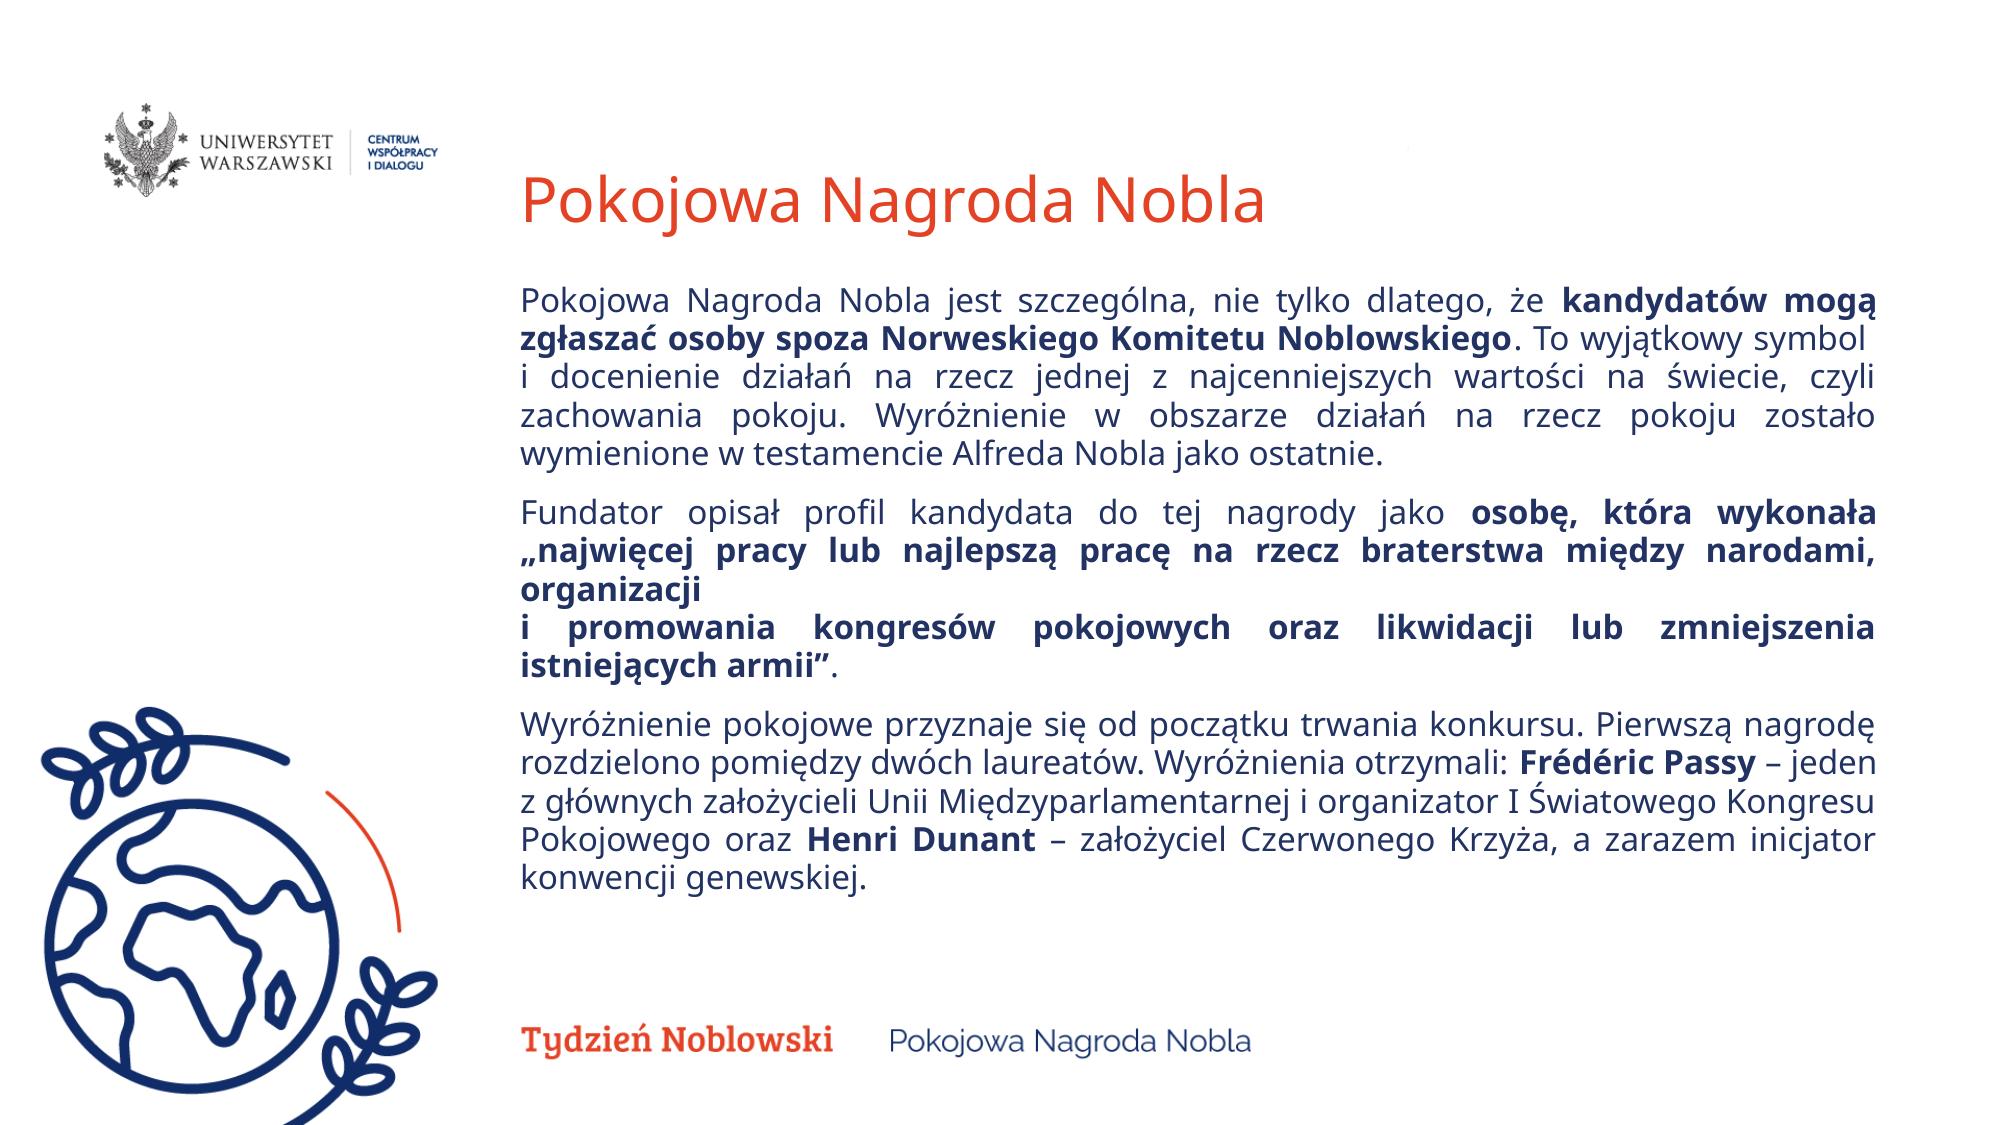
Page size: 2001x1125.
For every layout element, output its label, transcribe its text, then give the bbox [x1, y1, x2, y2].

text_box Pokojowa Nagroda Nobla [505, 152, 1893, 243]
picture [0, 0, 2001, 1125]
text_box Pokojowa Nagroda Nobla jest szczególna, nie tylko dlatego, że kandydatów mogą zgłaszać osoby spoza Norweskiego Komitetu Noblowskiego. To wyjątkowy symbol i docenienie działań na rzecz jednej z najcenniejszych wartości na świecie, czyli zachowania pokoju. Wyróżnienie w obszarze działań na rzecz pokoju zostało wymienione w testamencie Alfreda Nobla jako ostatnie. Fundator opisał profil kandydata do tej nagrody jako osobę, która wykonała „najwięcej pracy lub najlepszą pracę na rzecz braterstwa między narodami, organizacji i promowania kongresów pokojowych oraz likwidacji lub zmniejszenia istniejących armii”. Wyróżnienie pokojowe przyznaje się od początku trwania konkursu. Pierwszą nagrodę rozdzielono pomiędzy dwóch laureatów. Wyróżnienia otrzymali: Frédéric Passy – jeden z głównych założycieli Unii Międzyparlamentarnej i organizator I Światowego Kongresu Pokojowego oraz Henri Dunant – założyciel Czerwonego Krzyża, a zarazem inicjator konwencji genewskiej. [505, 274, 1893, 905]
